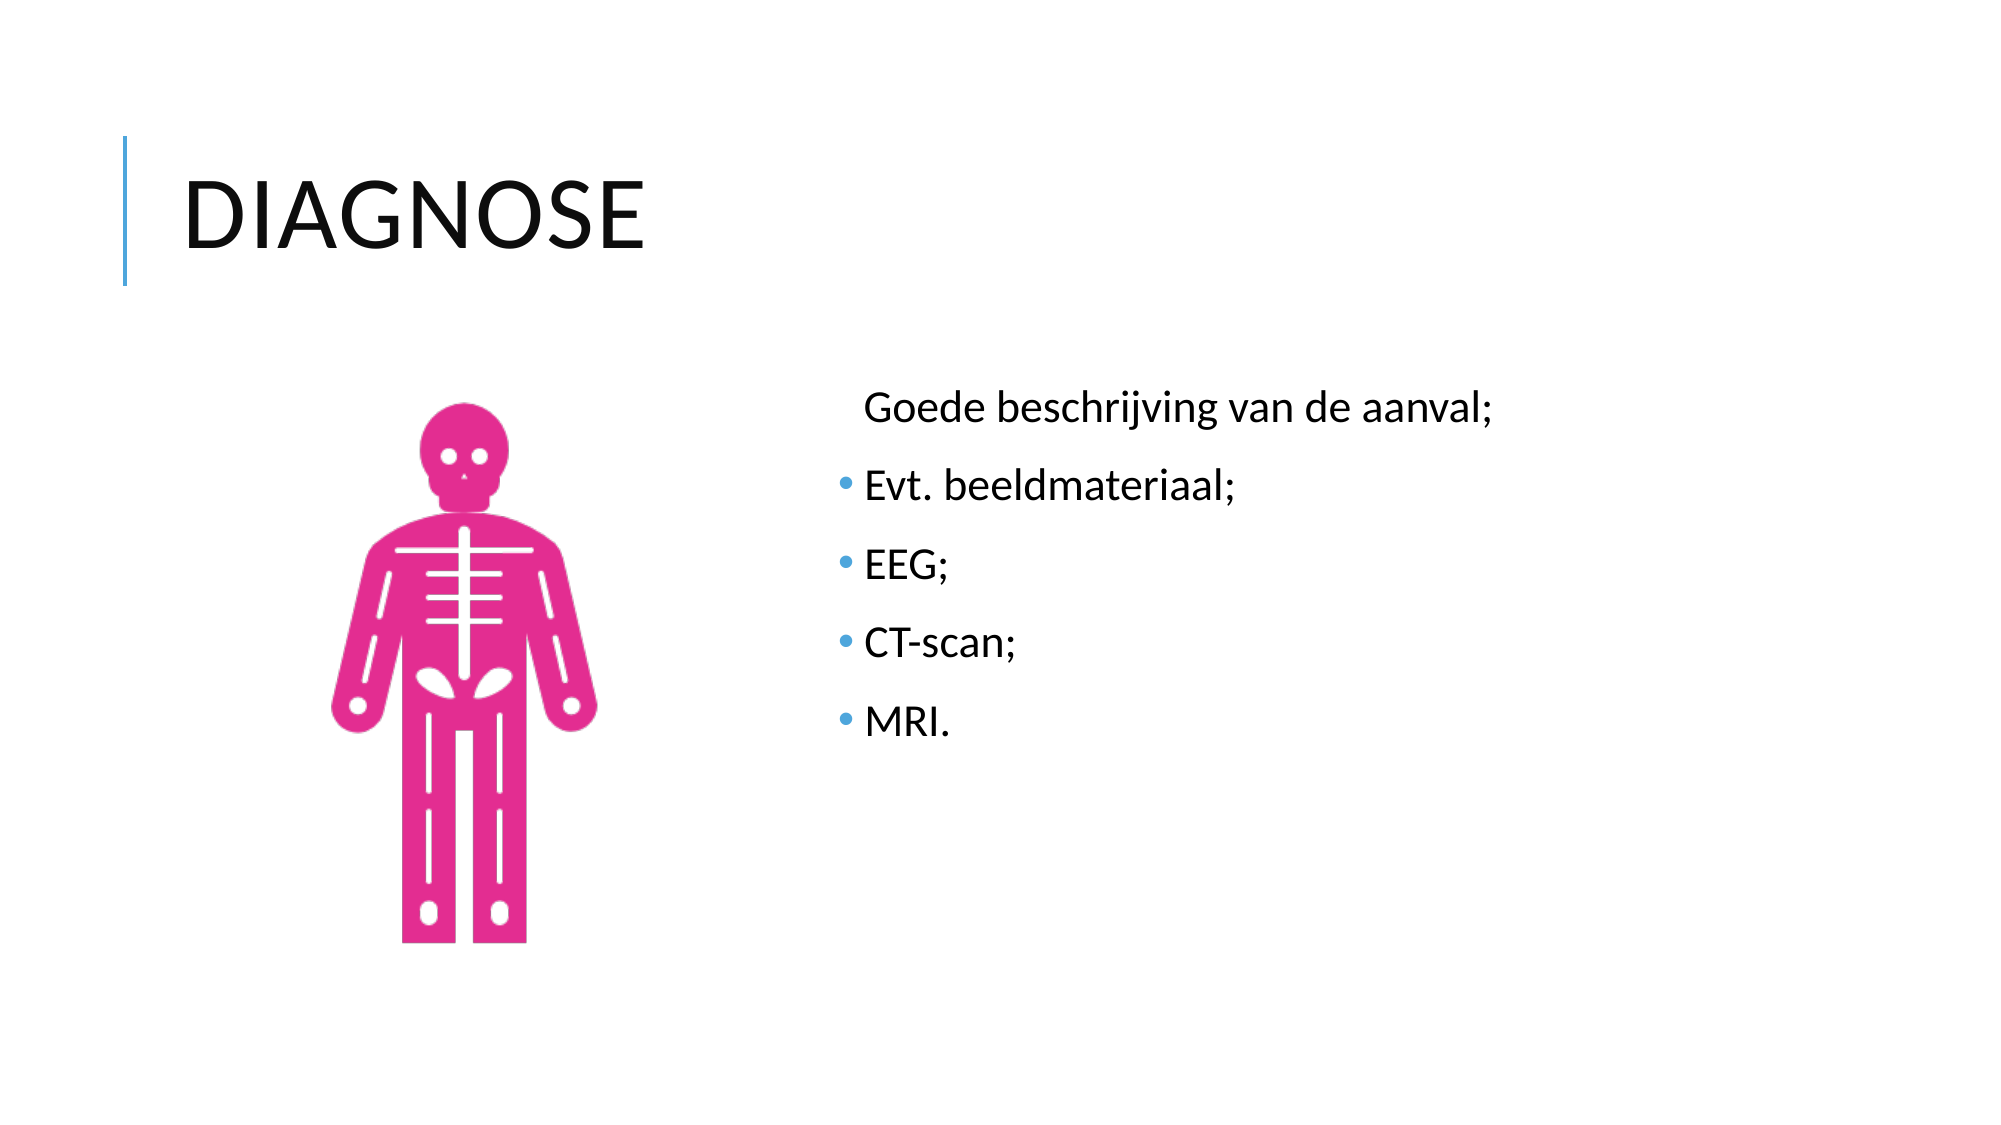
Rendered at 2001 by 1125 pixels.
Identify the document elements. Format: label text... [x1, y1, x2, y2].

picture [181, 391, 748, 958]
title Diagnose [168, 96, 1763, 342]
list Goede beschrijving van de aanval; Evt. beeldmateriaal; EEG; CT-scan; MRI. [830, 375, 1763, 1035]
